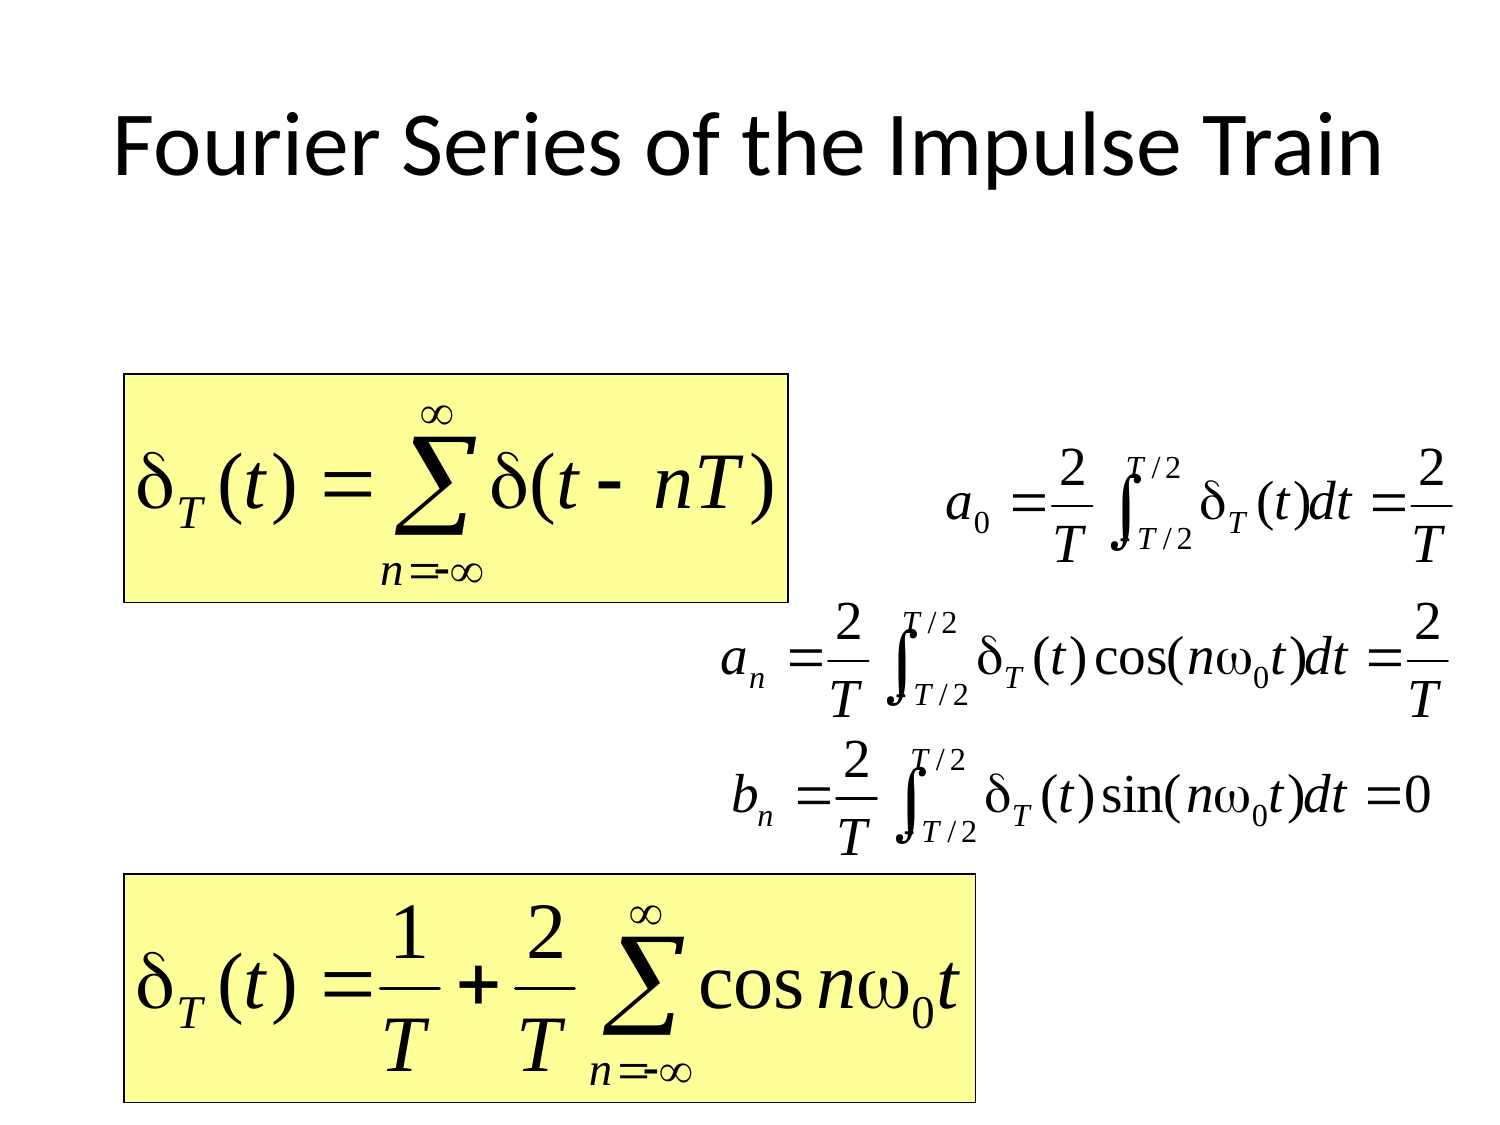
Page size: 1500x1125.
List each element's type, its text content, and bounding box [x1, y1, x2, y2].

title Fourier Series of the Impulse Train [75, 45, 1425, 233]
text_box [124, 874, 975, 1103]
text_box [124, 374, 788, 603]
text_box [712, 587, 1459, 731]
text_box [937, 432, 1463, 576]
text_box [724, 724, 1440, 868]
